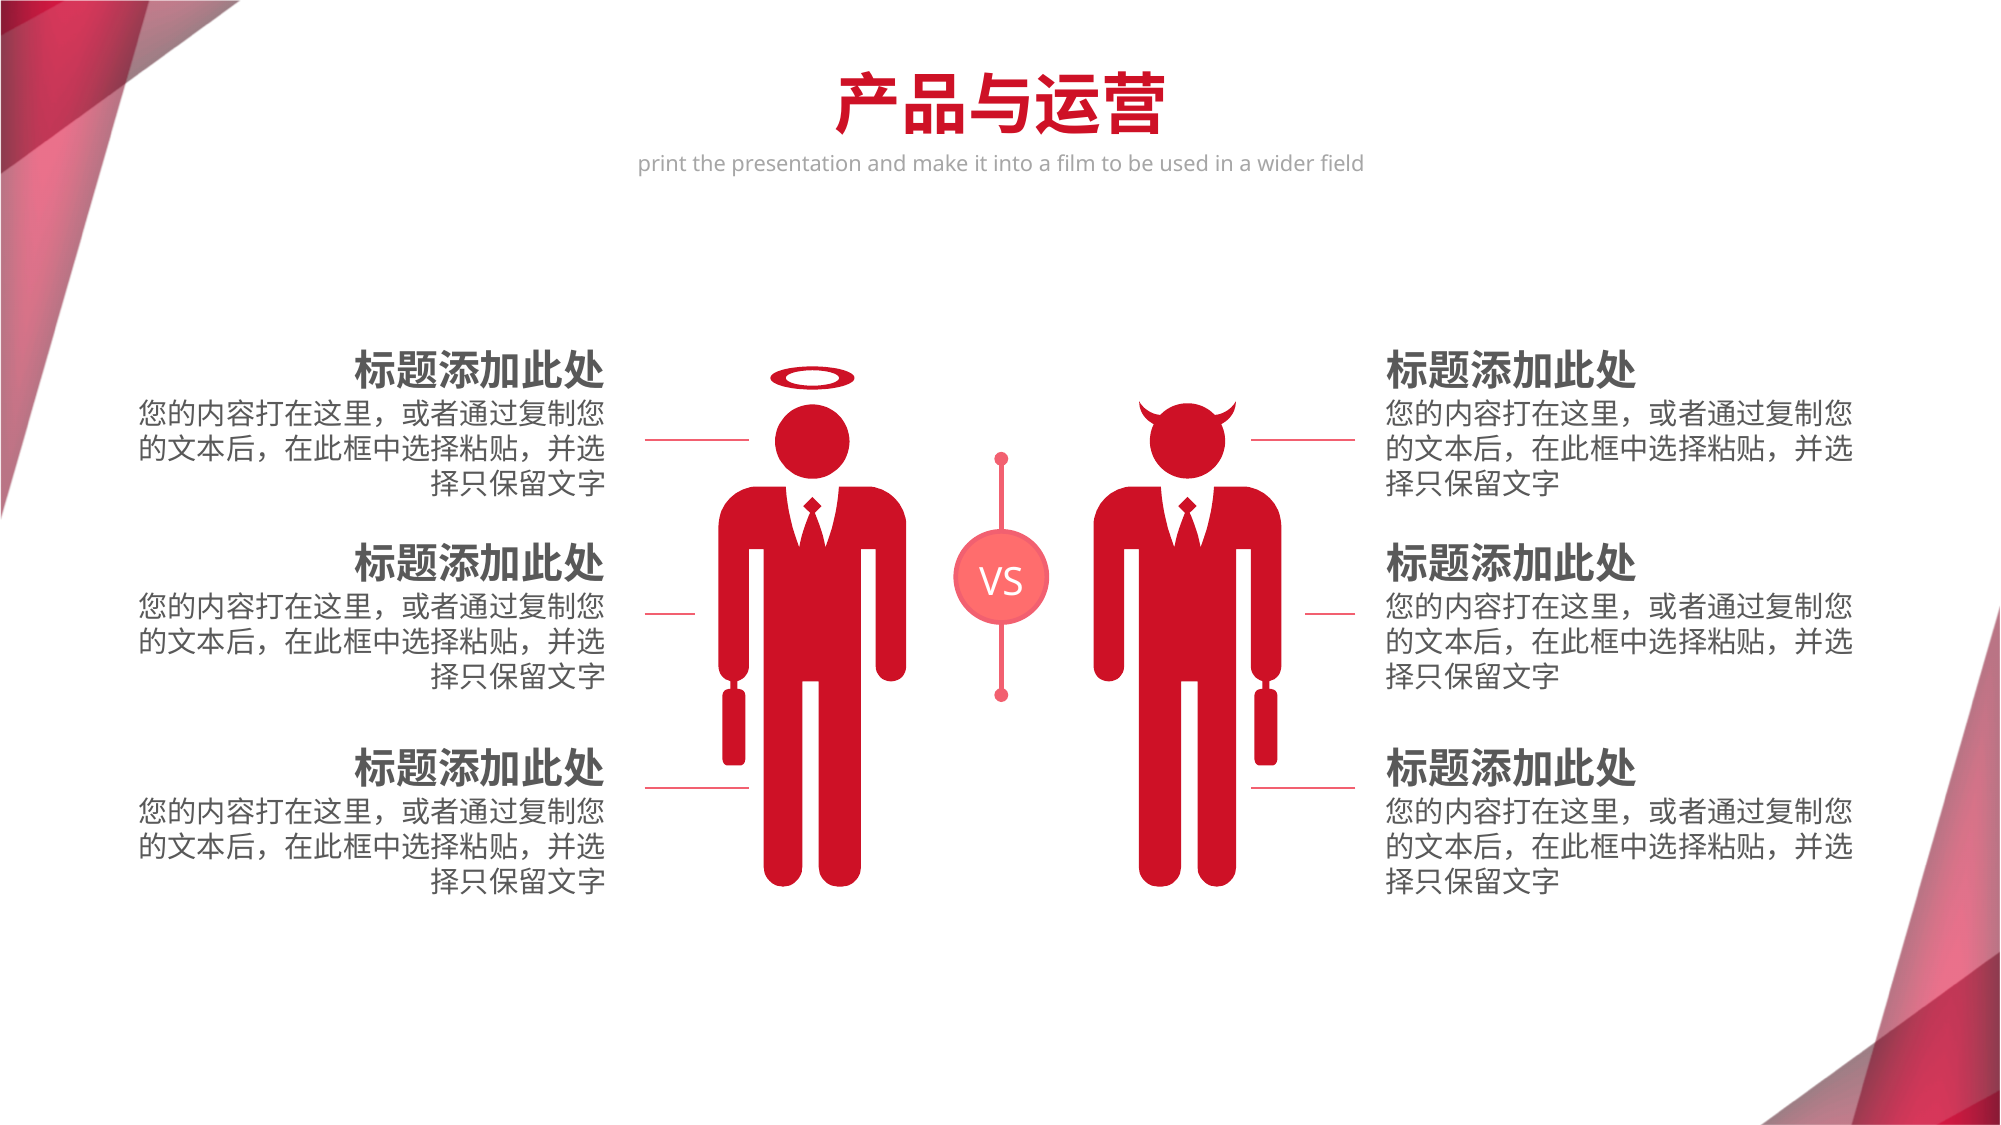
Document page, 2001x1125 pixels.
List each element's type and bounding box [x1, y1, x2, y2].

text_box [105, 336, 622, 510]
text_box [954, 458, 1048, 695]
picture [1, 1, 303, 519]
text_box [1093, 401, 1282, 439]
picture [1698, 606, 2000, 1124]
text_box [718, 366, 907, 439]
text_box [1370, 336, 1886, 510]
text_box [1370, 529, 1886, 703]
text_box [105, 529, 622, 703]
text_box [1370, 734, 1886, 908]
text_box [718, 788, 907, 887]
text_box [105, 734, 622, 908]
text_box [644, 439, 1356, 788]
text_box [1093, 788, 1282, 887]
text_box [544, 54, 1459, 184]
